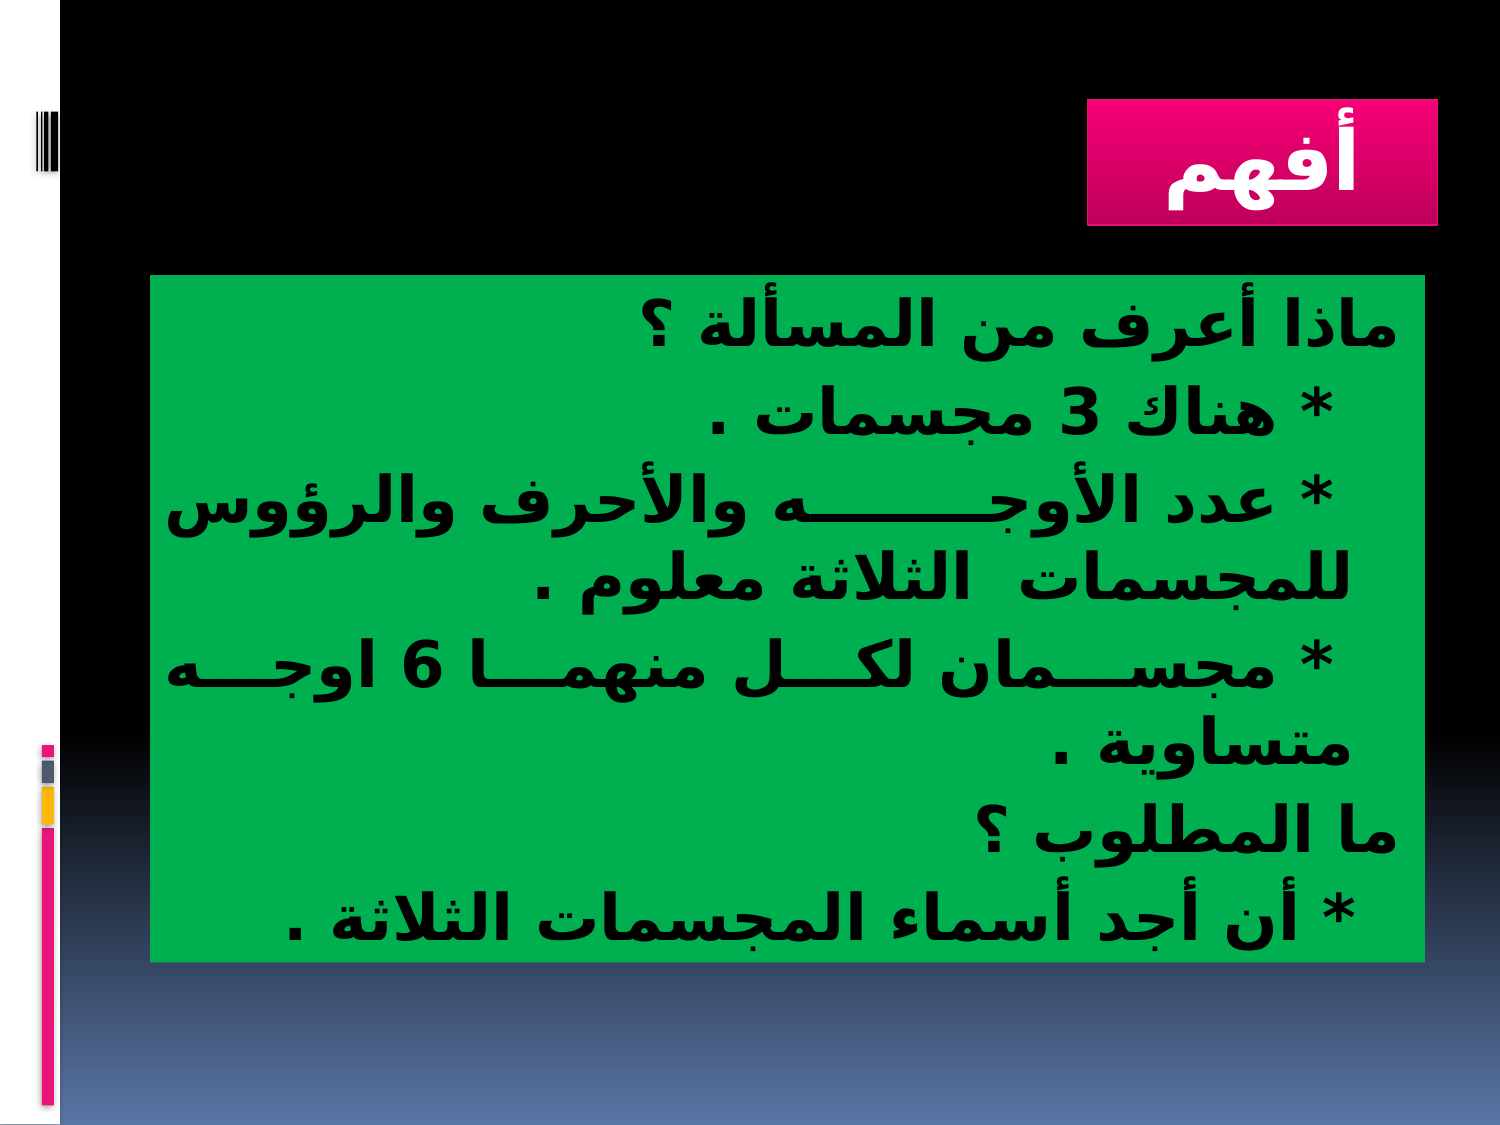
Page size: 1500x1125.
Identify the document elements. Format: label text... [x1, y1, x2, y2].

title أفهم [1087, 99, 1438, 226]
list ماذا أعرف من المسألة ؟ * هناك 3 مجسمات . * عدد الأوجه والأحرف والرؤوس للمجسمات الثلاثة معلوم . * مجسمان لكل منهما 6 اوجه متساوية . ما المطلوب ؟ * أن أجد أسماء المجسمات الثلاثة . [150, 275, 1425, 963]
